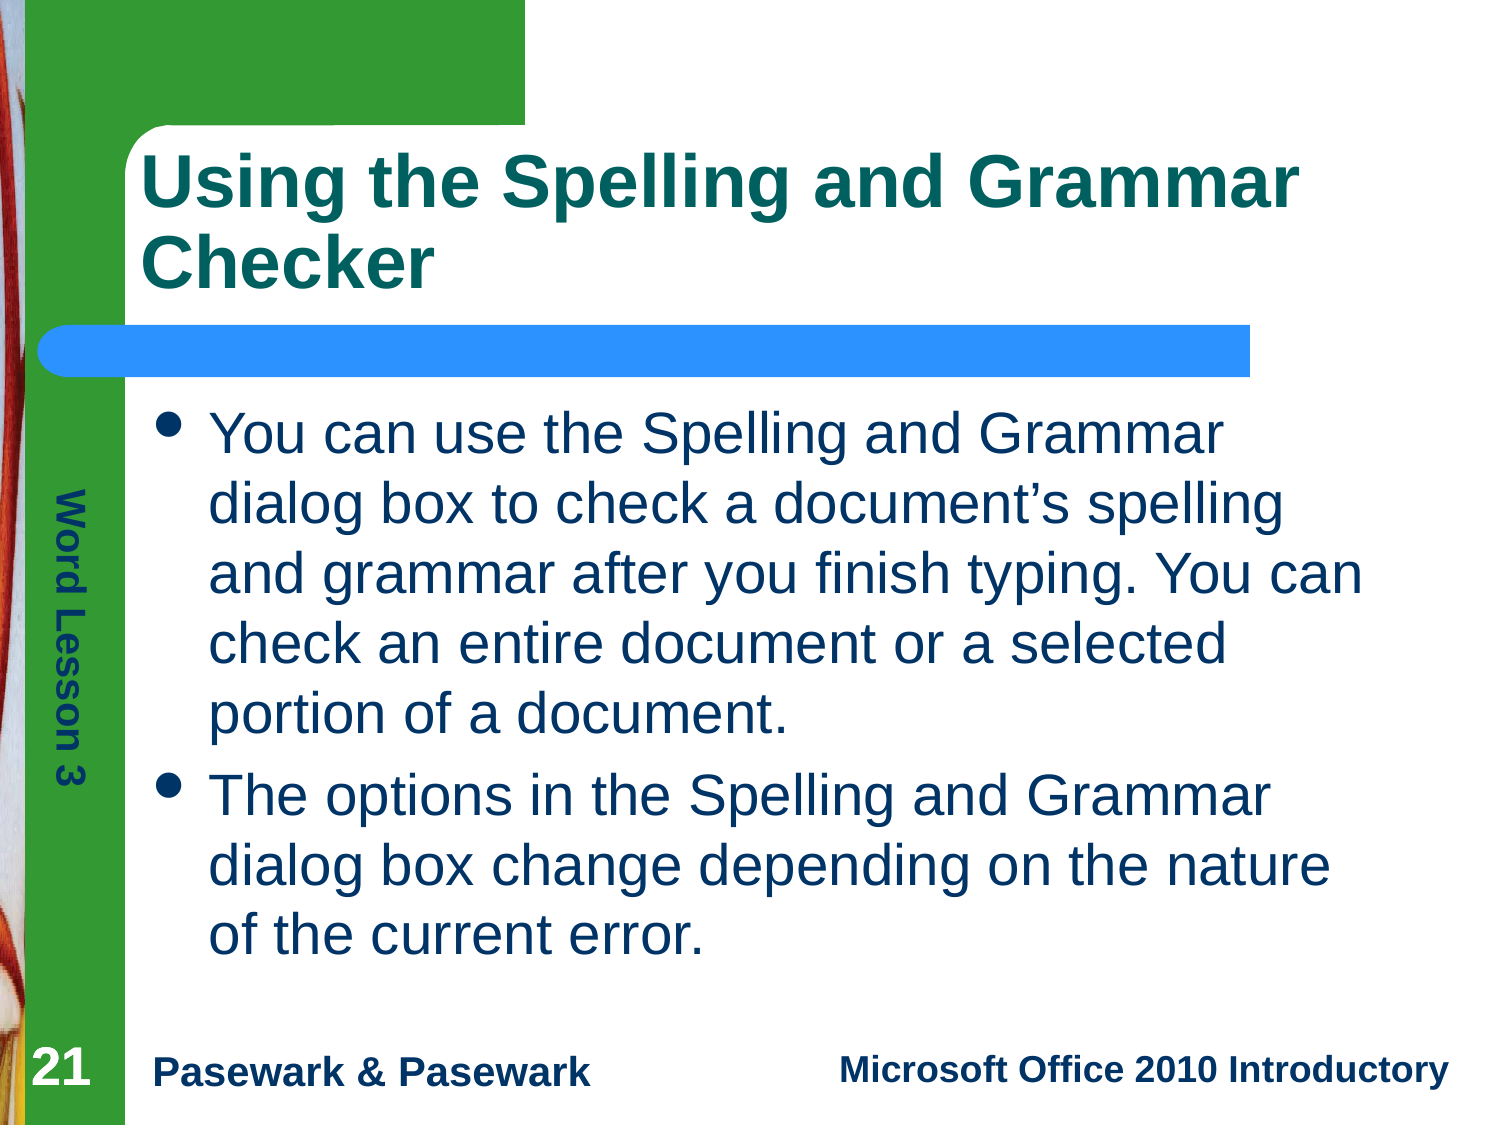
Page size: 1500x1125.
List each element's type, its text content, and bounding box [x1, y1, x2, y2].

text_box 21 [13, 1023, 111, 1105]
picture [0, 0, 25, 1125]
list You can use the Spelling and Grammar dialog box to check a document’s spelling and grammar after you finish typing. You can check an entire document or a selected portion of a document. The options in the Spelling and Grammar dialog box change depending on the nature of the current error. [137, 387, 1400, 1038]
title Using the Spelling and Grammar Checker [124, 124, 1426, 313]
